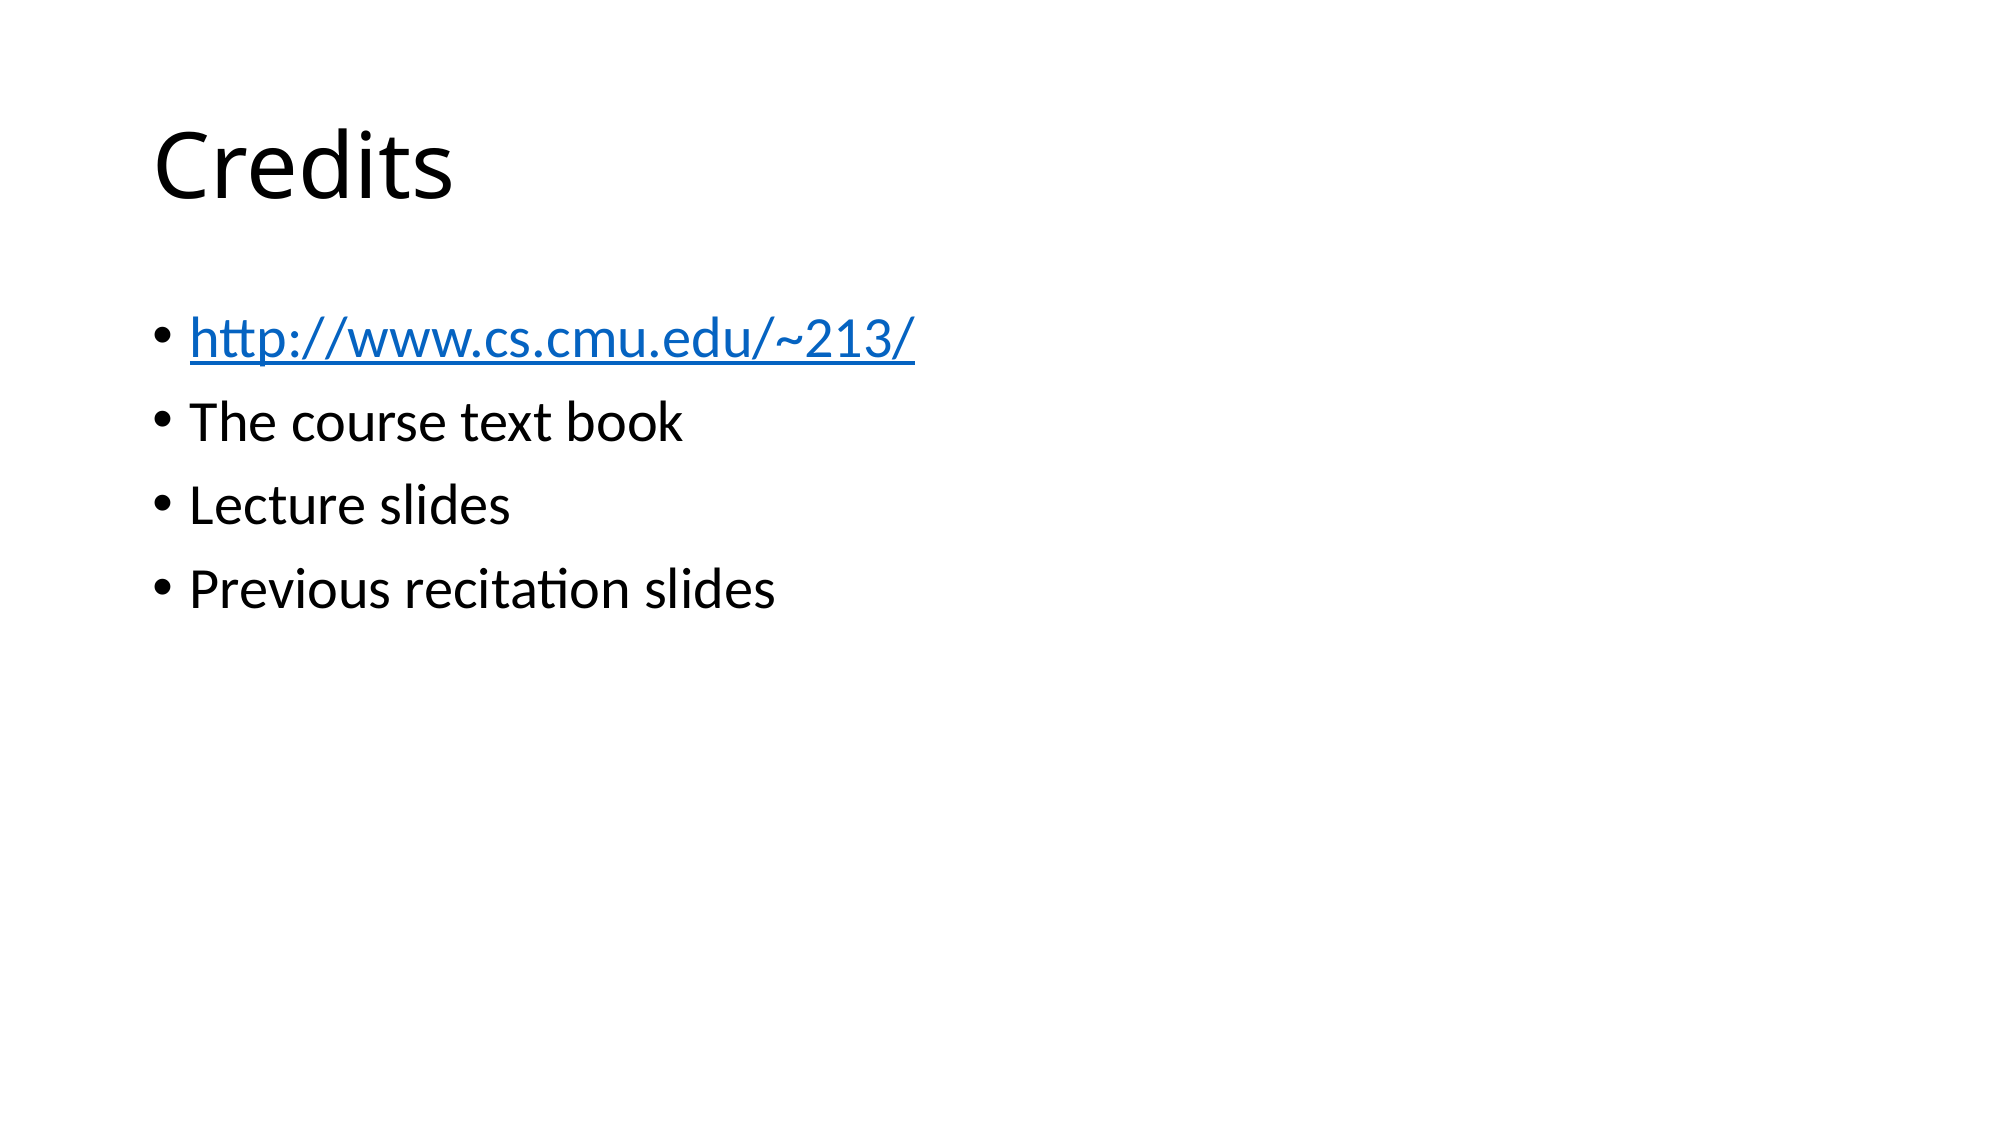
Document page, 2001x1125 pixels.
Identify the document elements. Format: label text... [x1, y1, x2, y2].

title Credits [137, 59, 1863, 278]
list http://www.cs.cmu.edu/~213/ The course text book Lecture slides Previous recitation slides [137, 299, 1863, 1014]
